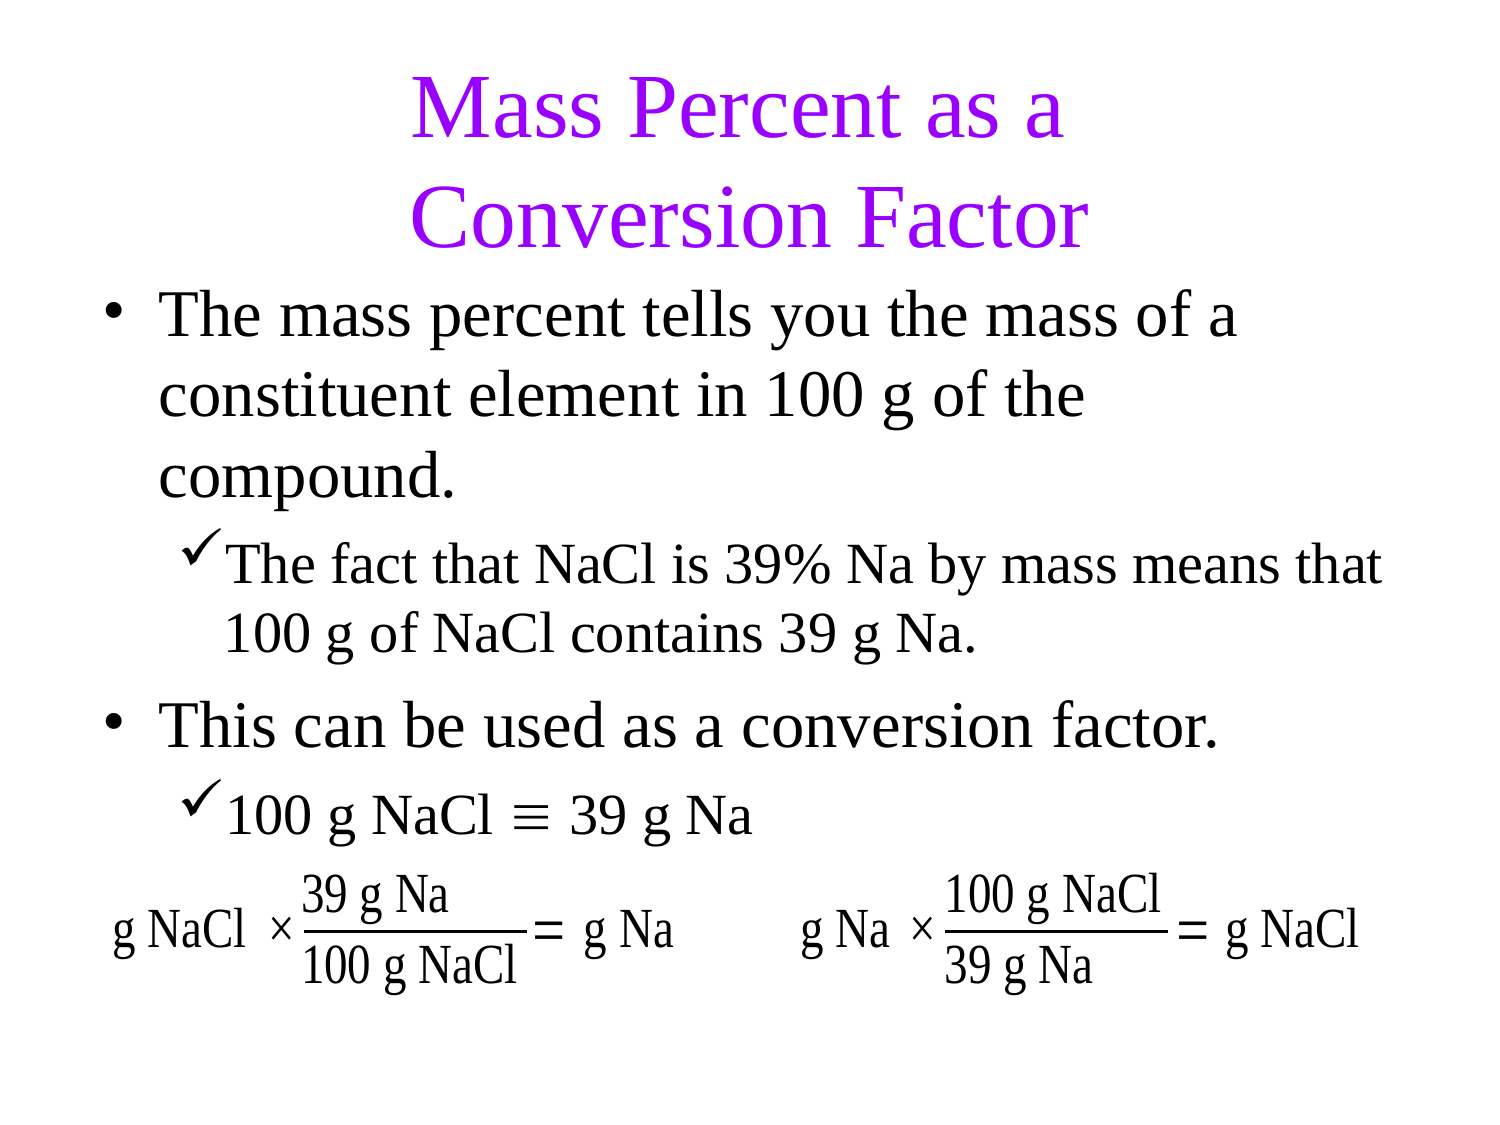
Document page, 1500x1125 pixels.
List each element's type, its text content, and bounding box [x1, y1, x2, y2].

text_box The mass percent tells you the mass of a constituent element in 100 g of the compound. The fact that NaCl is 39% Na by mass means that 100 g of NaCl contains 39 g Na. This can be used as a conversion factor. 100 g NaCl  39 g Na [87, 262, 1413, 1000]
text_box Mass Percent as a Conversion Factor [0, 49, 1500, 263]
